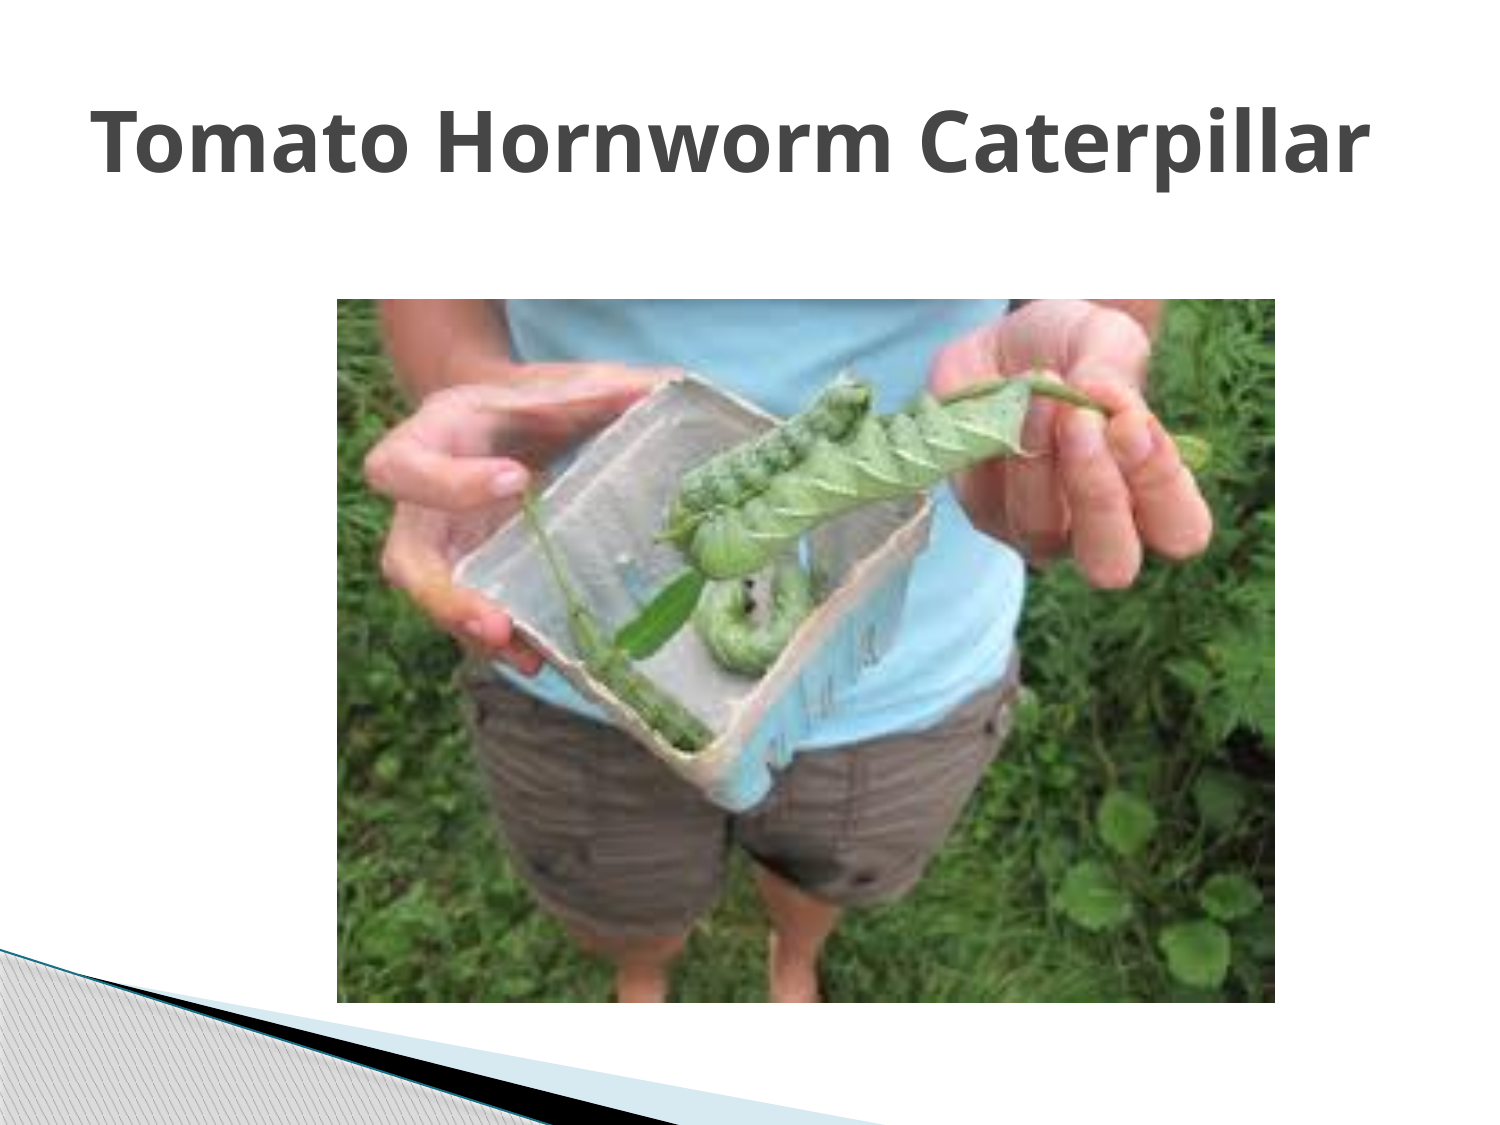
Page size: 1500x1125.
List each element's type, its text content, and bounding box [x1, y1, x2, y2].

title Tomato Hornworm Caterpillar [75, 45, 1425, 233]
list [337, 299, 1276, 1003]
